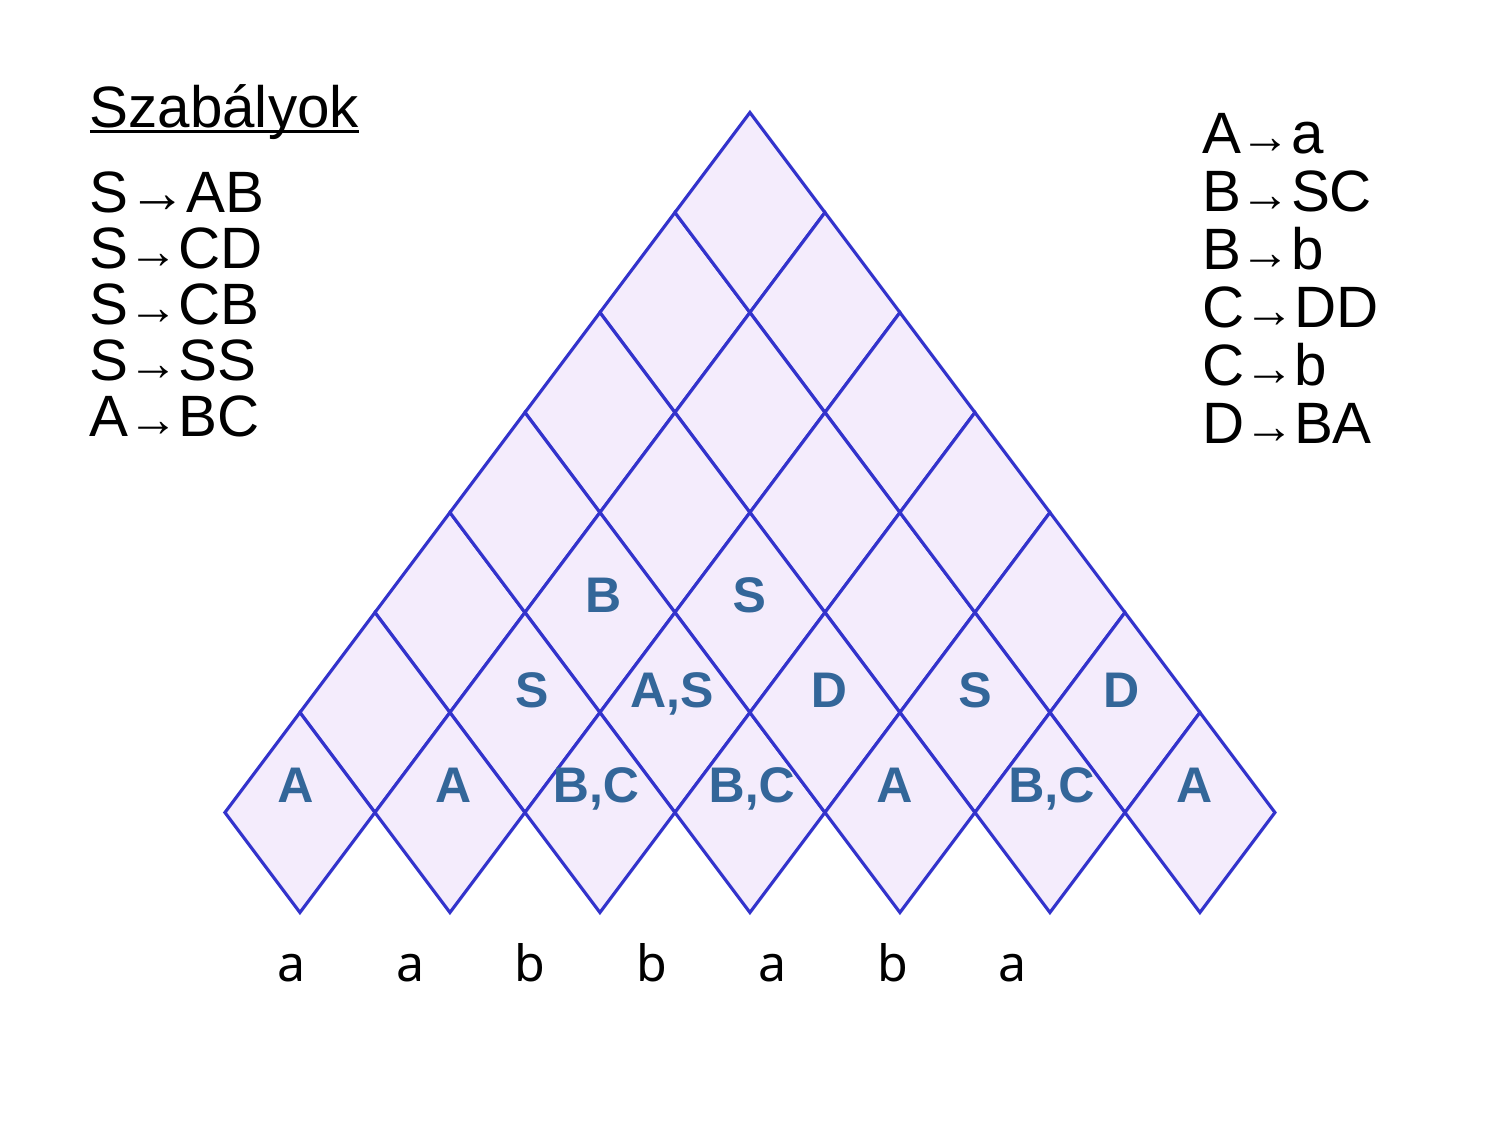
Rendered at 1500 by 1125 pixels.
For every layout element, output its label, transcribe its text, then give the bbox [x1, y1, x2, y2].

text_box a a b b a b a [262, 924, 1250, 999]
text_box [530, 820, 670, 913]
text_box [680, 820, 820, 913]
text_box [224, 763, 370, 913]
text_box S S B,C S A,D S D S,B C B S S A,S D S D A A B,C B,C A B,C A [262, 174, 1475, 820]
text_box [74, 74, 1413, 464]
text_box [380, 820, 520, 913]
text_box [830, 820, 970, 913]
text_box [1130, 820, 1270, 913]
text_box [980, 820, 1120, 913]
